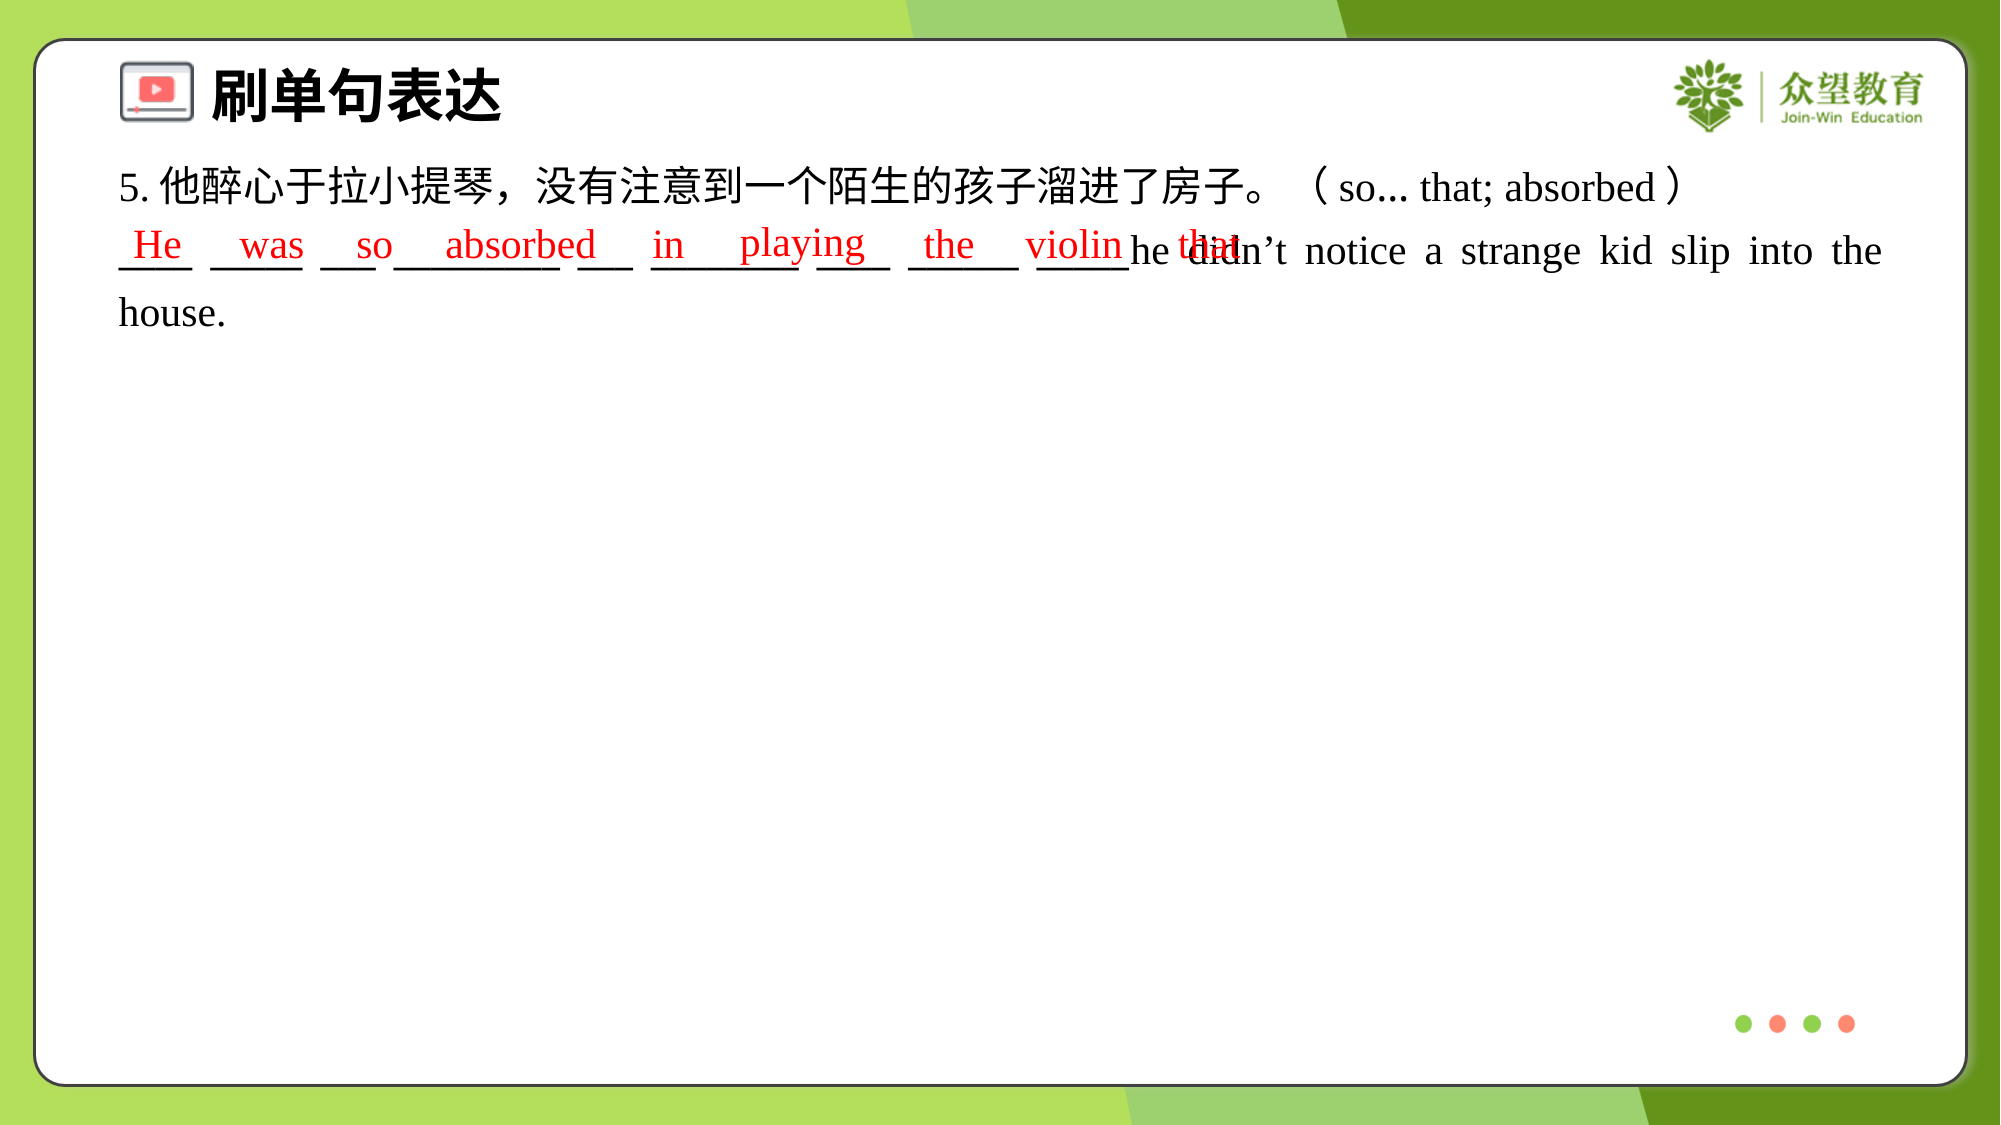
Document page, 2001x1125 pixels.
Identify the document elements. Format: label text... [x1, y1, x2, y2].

text_box the [918, 203, 979, 262]
text_box was [234, 203, 309, 262]
text_box 5.他醉心于拉小提琴，没有注意到一个陌生的孩子溜进了房子。（so… that; absorbed） ____ _____ ___ _________ ___ ________ ____ ______ _____he didn’t notice a strange kid slip into the house. [118, 147, 1883, 330]
text_box absorbed [441, 203, 601, 262]
text_box playing [735, 201, 870, 260]
text_box in [647, 203, 690, 262]
text_box He [128, 203, 187, 262]
text_box violin [1021, 203, 1128, 262]
text_box that [1173, 203, 1245, 262]
picture [0, 0, 2000, 1125]
text_box so [351, 203, 398, 262]
